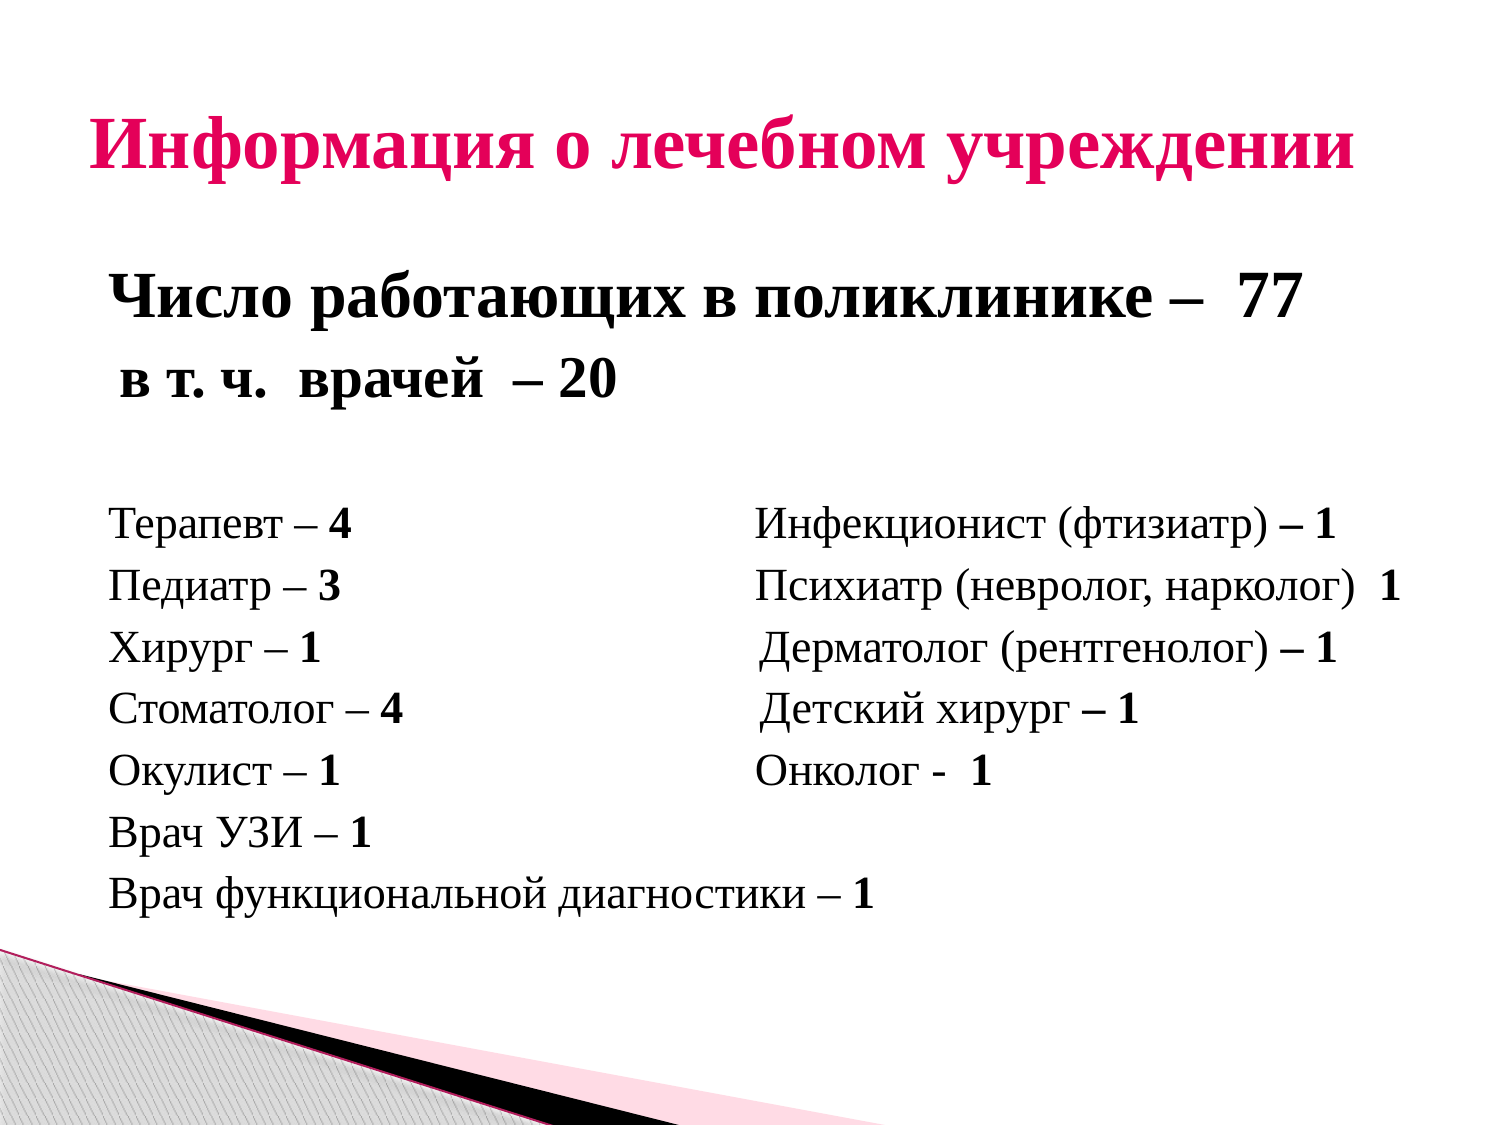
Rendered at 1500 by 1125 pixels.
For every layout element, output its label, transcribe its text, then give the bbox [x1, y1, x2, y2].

title Информация о лечебном учреждении [75, 45, 1425, 233]
list Число работающих в поликлинике – 77 в т. ч. врачей – 20 Терапевт – 4 Инфекционист (фтизиатр) – 1 Педиатр – 3 Психиатр (невролог, нарколог) 1 Хирург – 1 Дерматолог (рентгенолог) – 1 Стоматолог – 4 Детский хирург – 1 Окулист – 1 Онколог - 1 Врач УЗИ – 1 Врач функциональной диагностики – 1 [75, 243, 1425, 986]
